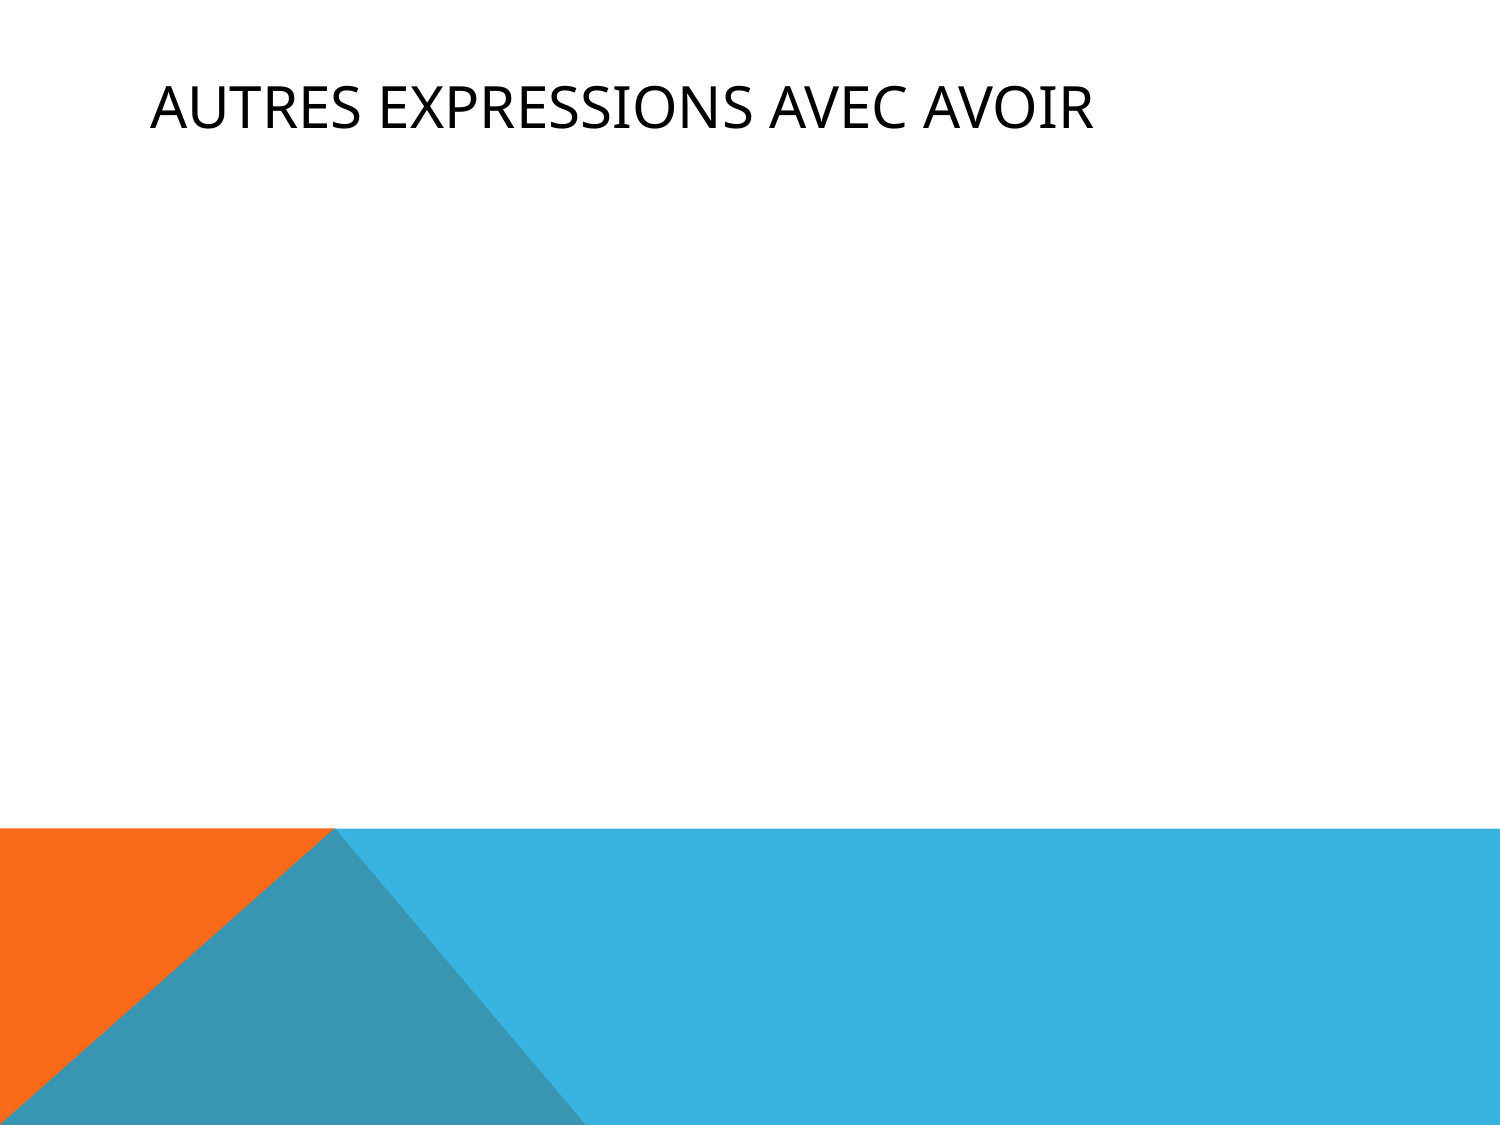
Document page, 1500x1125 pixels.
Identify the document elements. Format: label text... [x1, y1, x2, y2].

title Autres expressions avec avoir [135, 60, 1369, 150]
